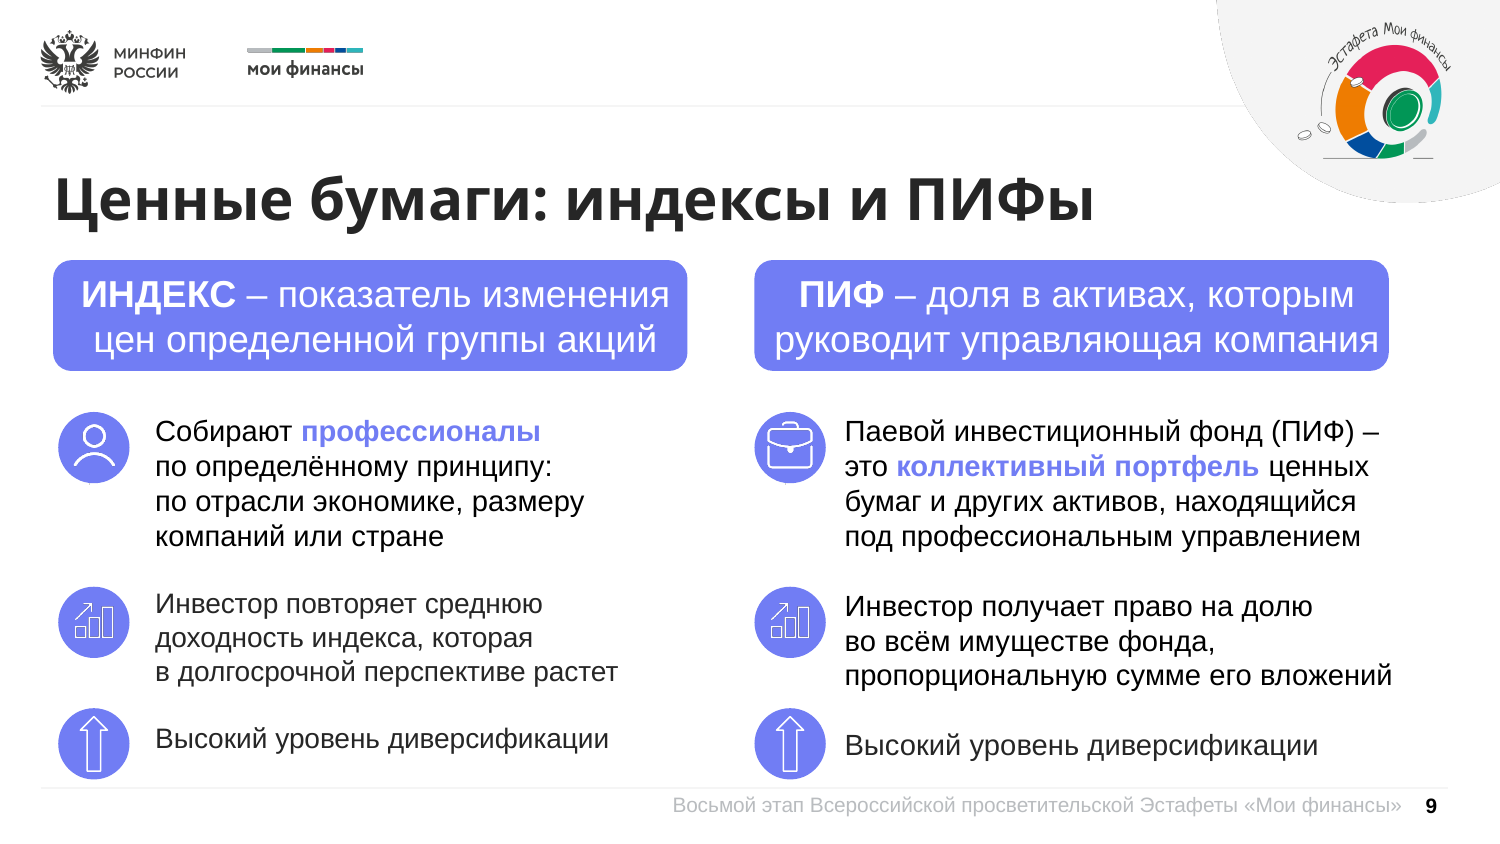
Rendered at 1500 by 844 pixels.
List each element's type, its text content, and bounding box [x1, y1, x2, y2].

text_box [752, 424, 762, 473]
picture [765, 418, 815, 485]
text_box Паевой инвестиционный фонд (ПИФ) – это коллективный портфель ценных бумаг и других активов, находящийся под профессиональным управлением Инвестор получает право на долю во всём имуществе фонда, пропорциональную сумме его вложений Высокий уровень диверсификации [844, 412, 1412, 779]
text_box [752, 584, 828, 661]
picture [73, 597, 115, 639]
text_box [56, 706, 132, 782]
picture [40, 30, 185, 94]
picture [60, 409, 127, 485]
text_box [752, 706, 828, 782]
text_box [810, 421, 828, 480]
text_box [768, 409, 814, 418]
text_box Ценные бумаги: индексы и ПИФы [53, 170, 1262, 232]
text_box Собирают профессионалы по определённому принципу: по отрасли экономике, размеру компаний или стране Инвестор повторяет среднюю доходность индекса, которая в долгосрочной перспективе растет Высокий уровень диверсификации [155, 412, 694, 779]
slide_number 9 [1417, 552, 1446, 844]
text_box [78, 714, 110, 774]
picture [247, 48, 363, 78]
text_box [774, 714, 806, 774]
text_box ИНДЕКС – показатель изменения цен определенной группы акций [58, 264, 694, 366]
text_box [50, 258, 685, 374]
picture [769, 597, 811, 639]
text_box [56, 584, 132, 661]
picture [1216, 0, 1500, 203]
text_box [752, 257, 1386, 373]
text_box ПИФ – доля в активах, которым руководит управляющая компания [759, 264, 1395, 366]
